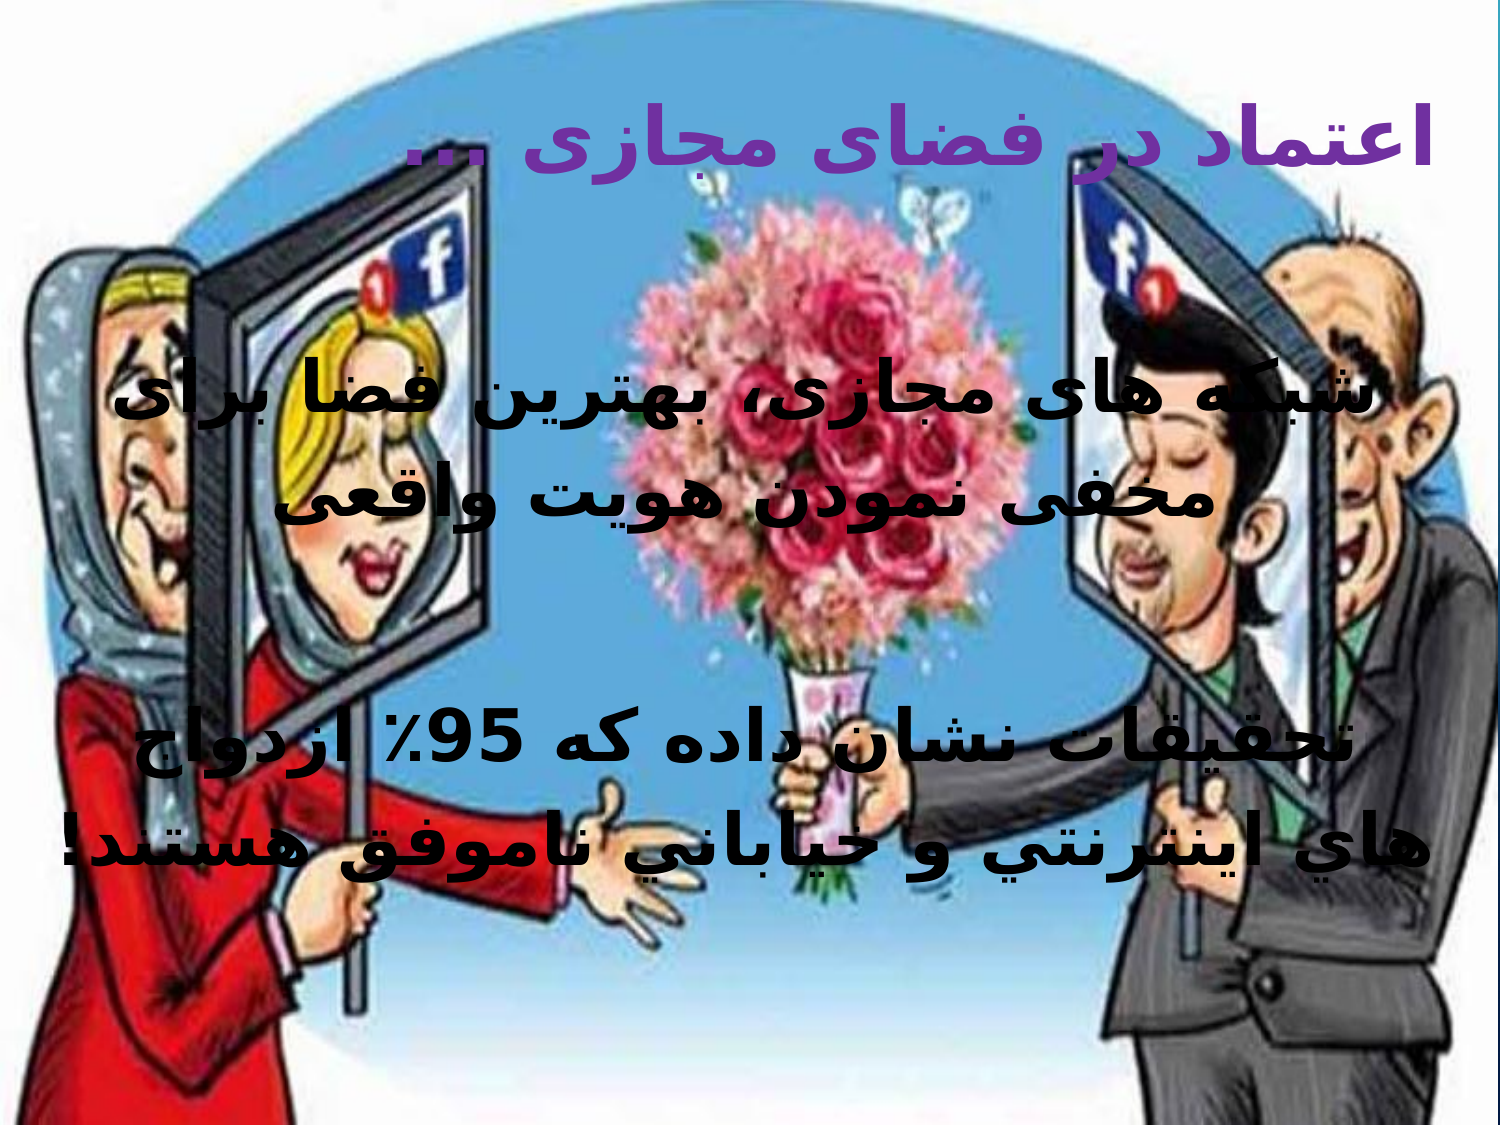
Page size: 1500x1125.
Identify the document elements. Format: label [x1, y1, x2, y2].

list [0, 0, 1499, 1125]
